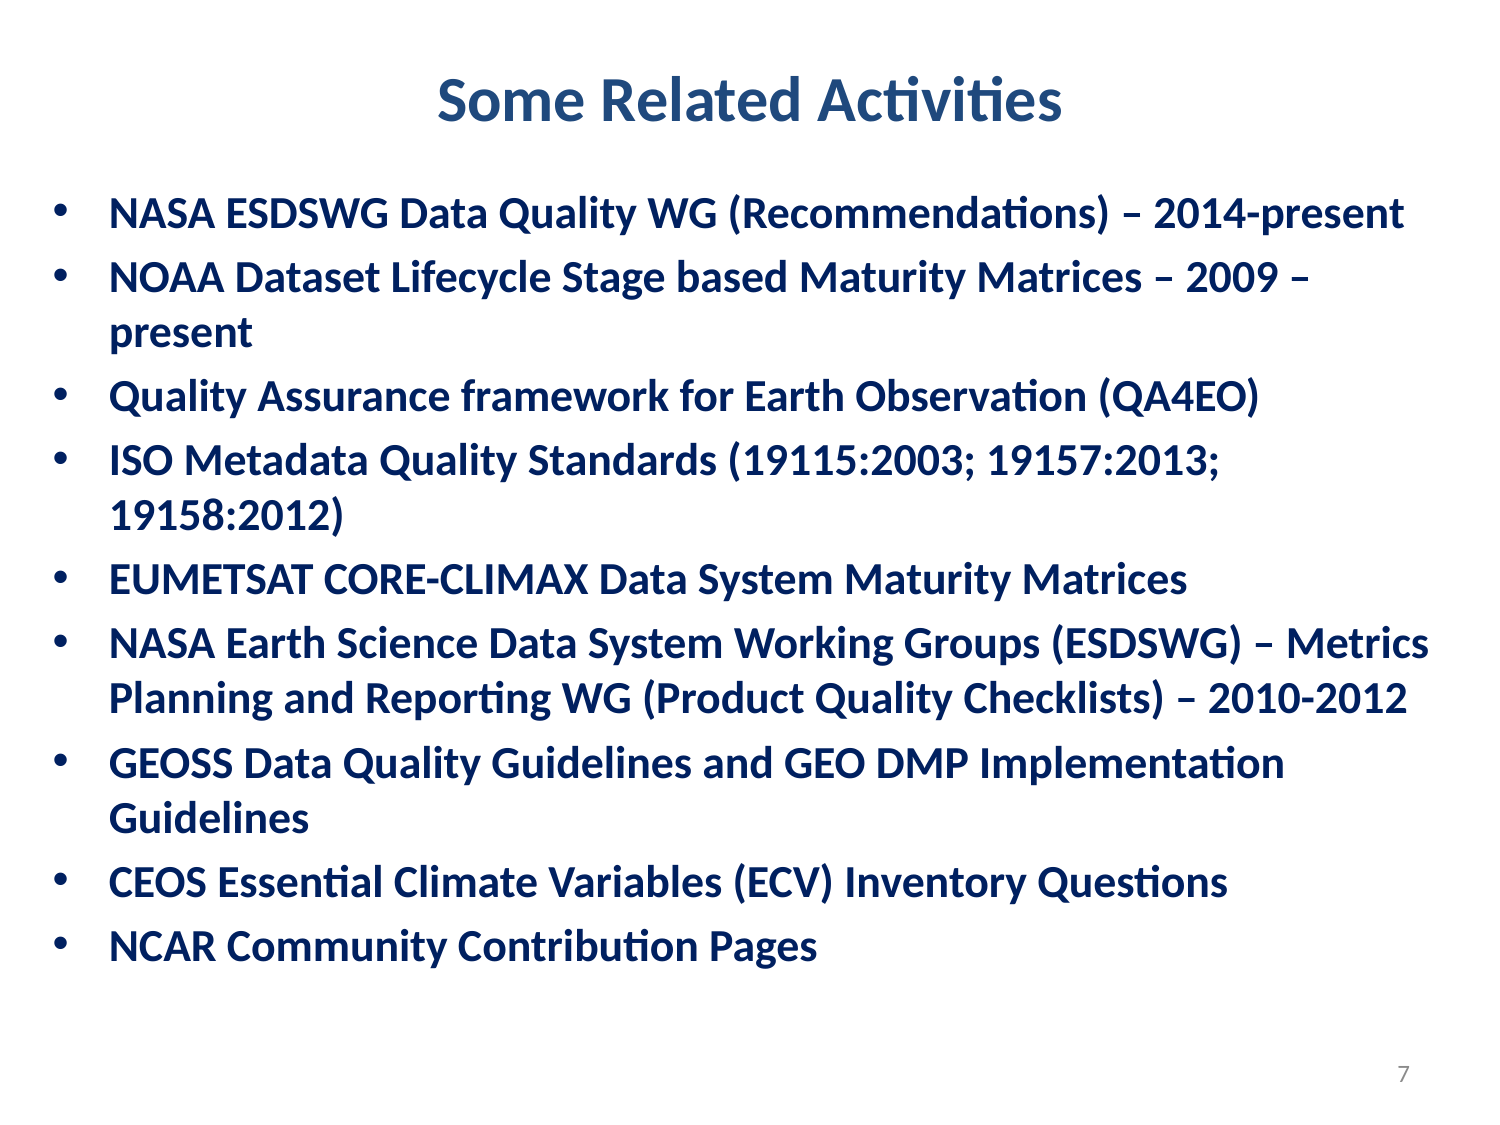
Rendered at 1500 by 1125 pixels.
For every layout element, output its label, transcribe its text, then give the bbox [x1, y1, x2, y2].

title Some Related Activities [75, 50, 1425, 143]
slide_number 7 [1074, 1042, 1425, 1103]
list NASA ESDSWG Data Quality WG (Recommendations) – 2014-present NOAA Dataset Lifecycle Stage based Maturity Matrices – 2009 – present Quality Assurance framework for Earth Observation (QA4EO) ISO Metadata Quality Standards (19115:2003; 19157:2013; 19158:2012) EUMETSAT CORE-CLIMAX Data System Maturity Matrices NASA Earth Science Data System Working Groups (ESDSWG) – Metrics Planning and Reporting WG (Product Quality Checklists) – 2010-2012 GEOSS Data Quality Guidelines and GEO DMP Implementation Guidelines CEOS Essential Climate Variables (ECV) Inventory Questions NCAR Community Contribution Pages [37, 174, 1463, 1013]
